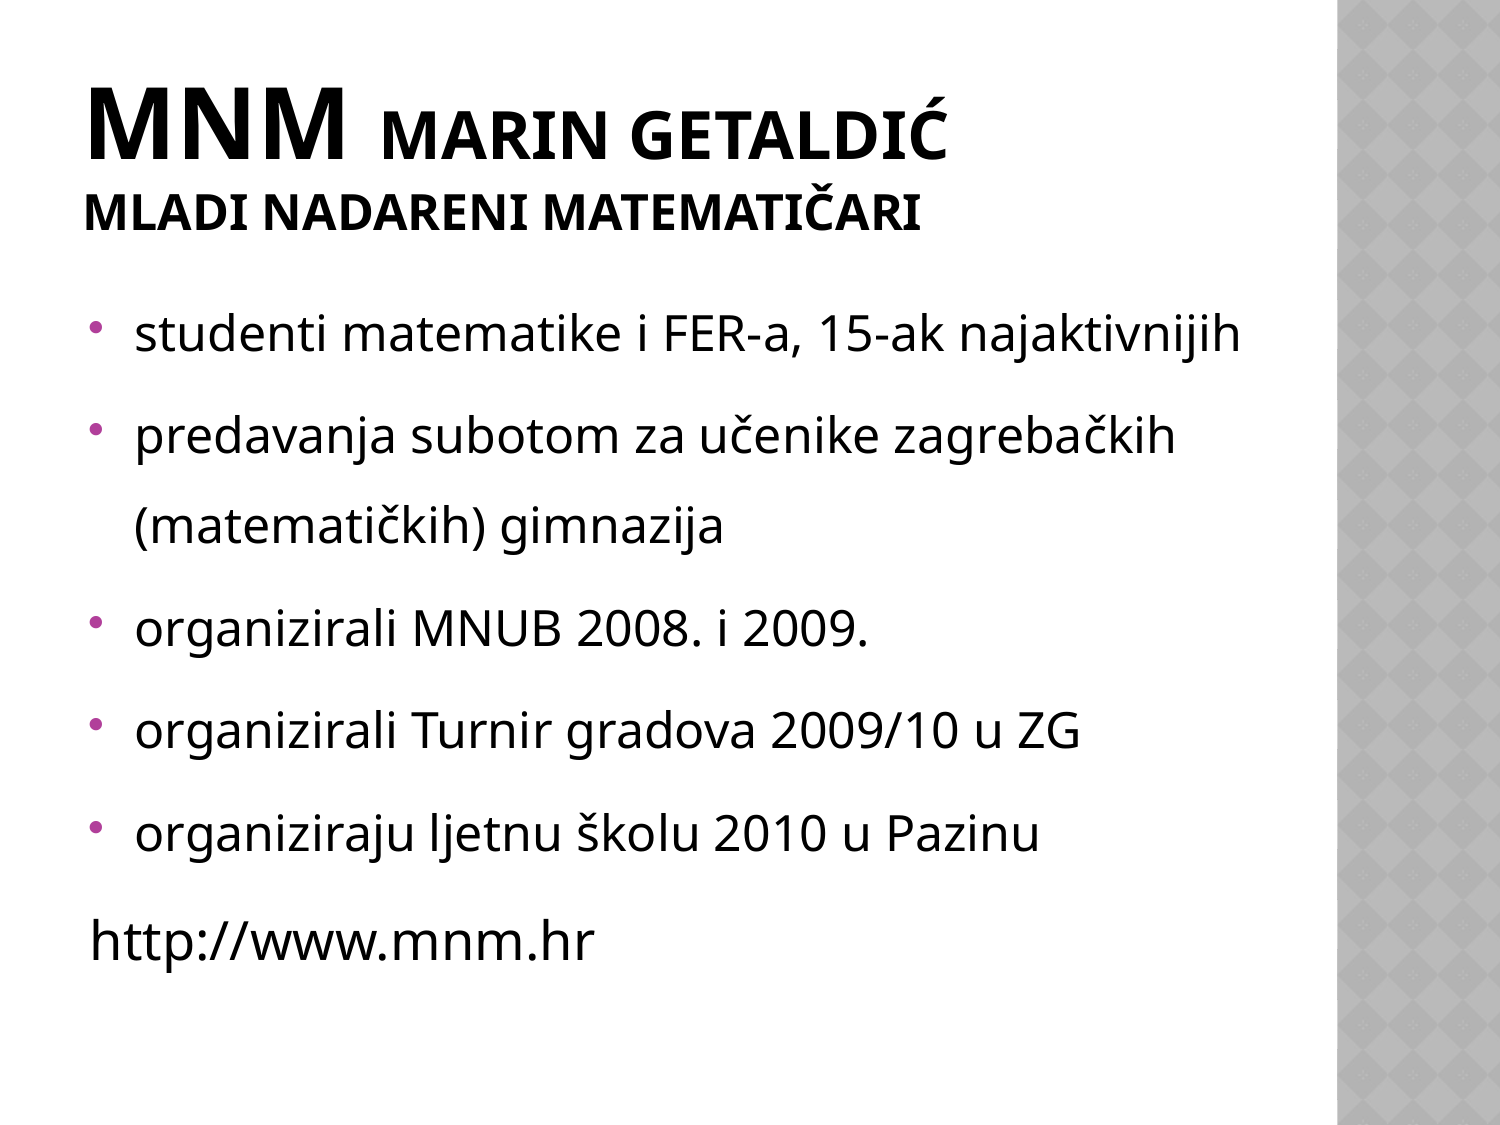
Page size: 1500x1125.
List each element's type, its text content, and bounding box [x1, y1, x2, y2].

title MNM Marin GETALDIĆ Mladi nadareni matematičari [75, 52, 1263, 240]
list studenti matematike i FER-a, 15-ak najaktivnijih predavanja subotom za učenike zagrebačkih (matematičkih) gimnazija organizirali MNUB 2008. i 2009. organizirali Turnir gradova 2009/10 u ZG organiziraju ljetnu školu 2010 u Pazinu http://www.mnm.hr [75, 264, 1263, 1059]
